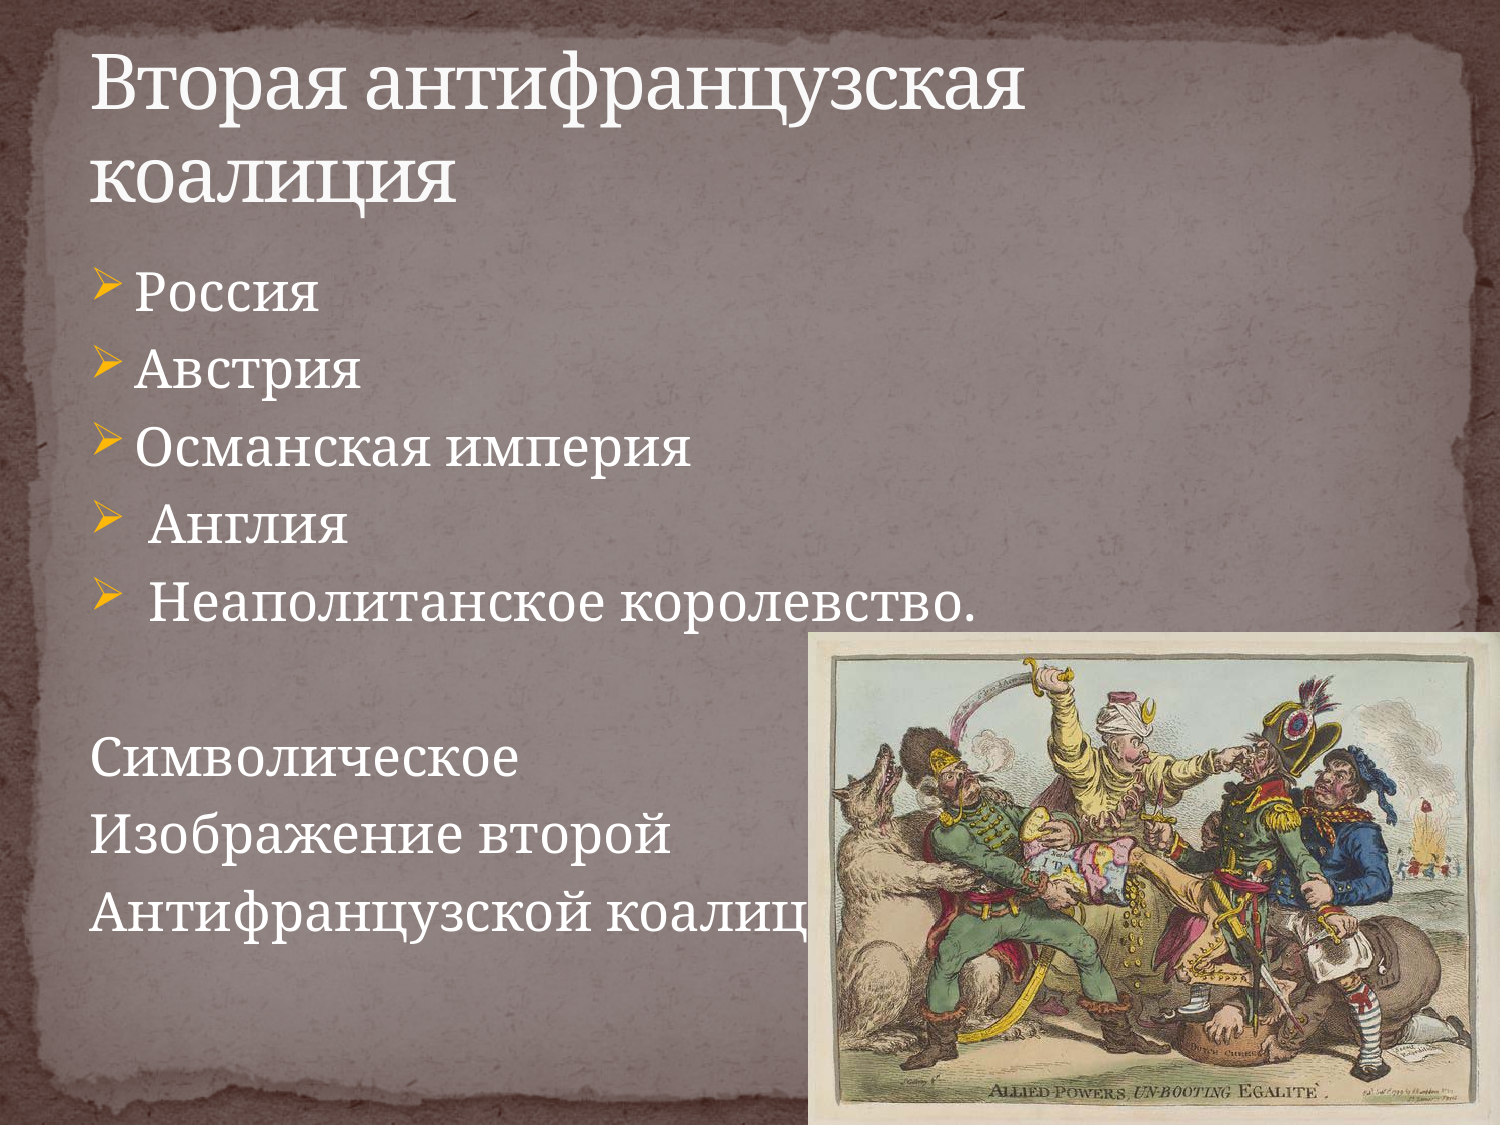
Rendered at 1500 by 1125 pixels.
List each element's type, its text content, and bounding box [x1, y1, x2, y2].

title Вторая антифранцузская коалиция [74, 24, 1425, 225]
list Россия Австрия Османская империя Англия Неаполитанское королевство. Символическое Изображение второй Антифранцузской коалиции [75, 249, 1425, 1000]
picture [808, 632, 1500, 1125]
